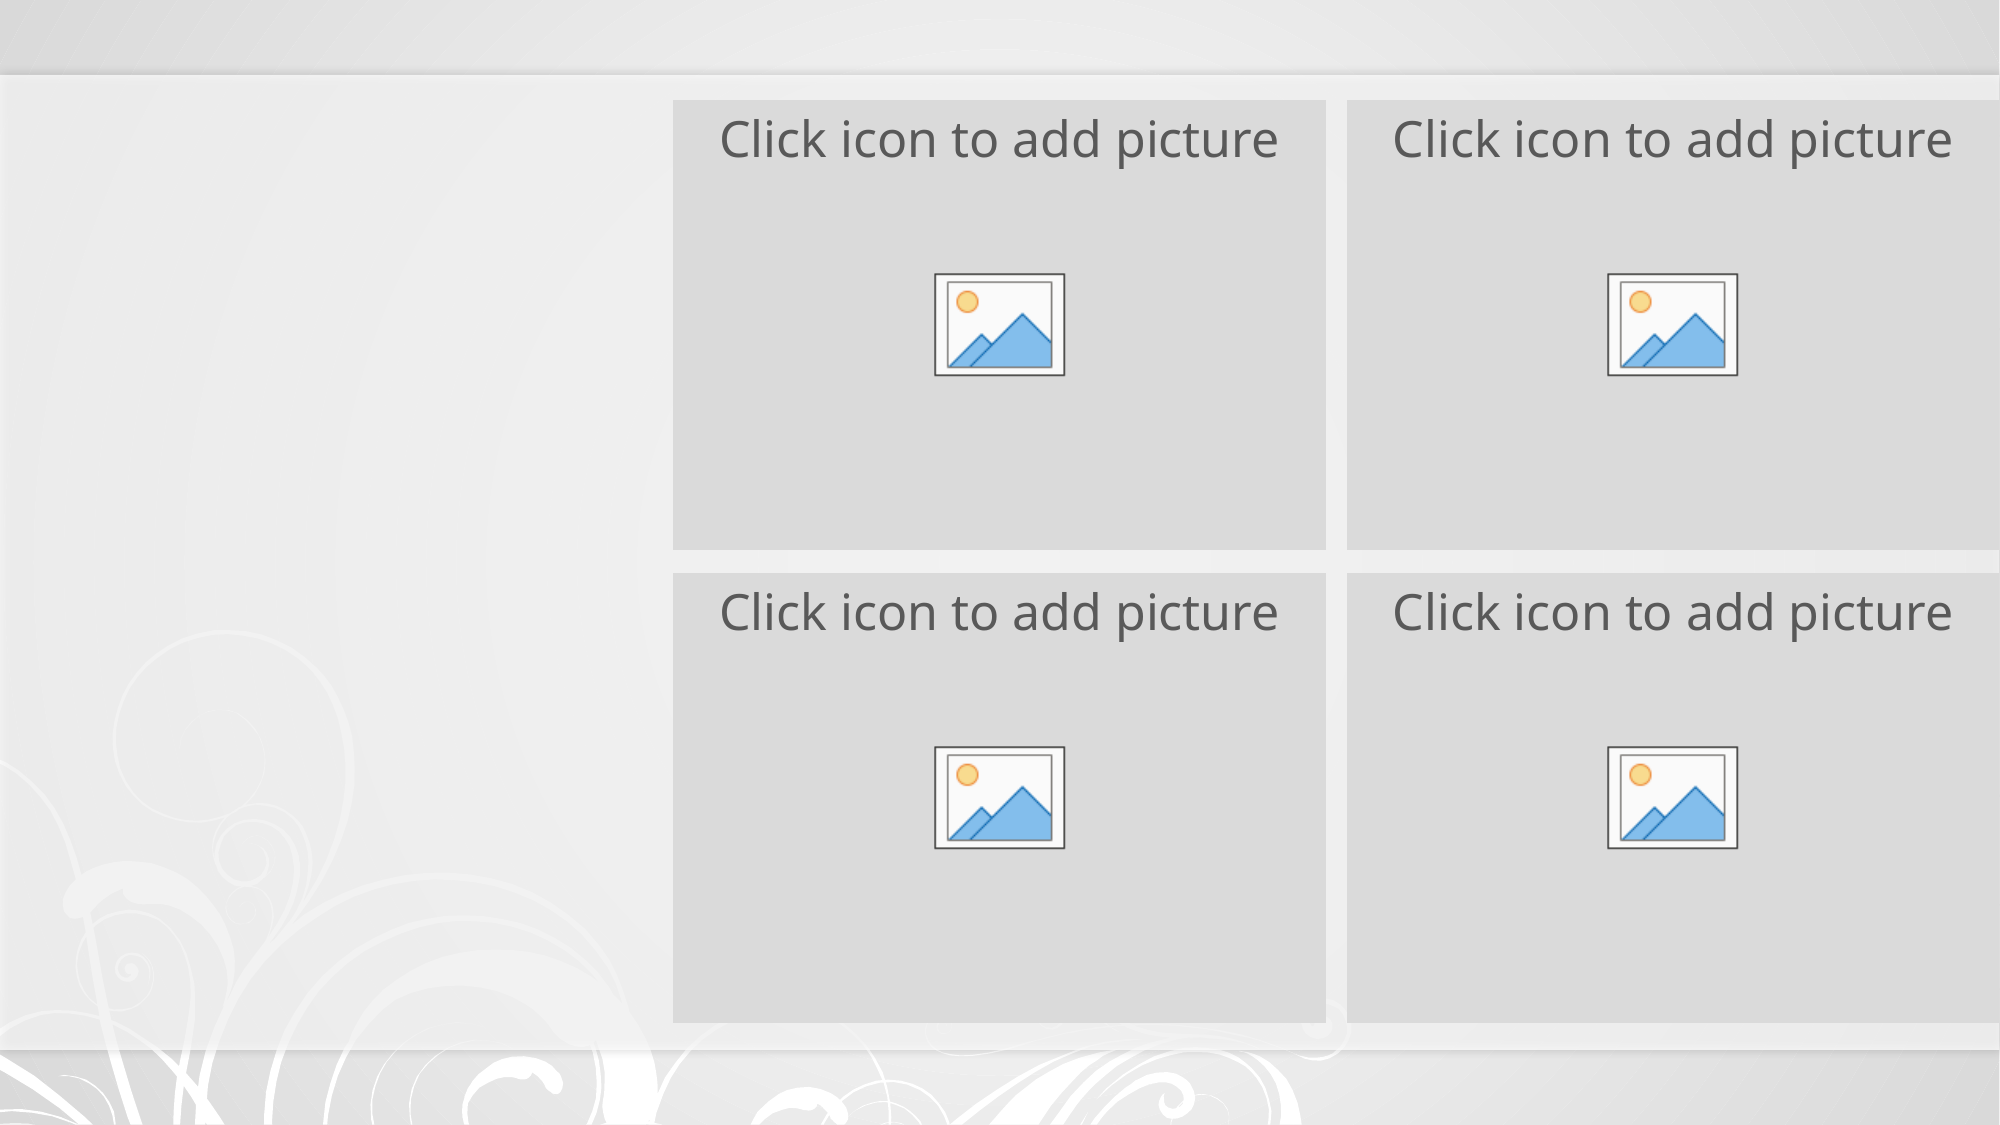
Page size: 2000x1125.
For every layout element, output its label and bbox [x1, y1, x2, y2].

picture [1346, 573, 2000, 1024]
picture [673, 99, 1326, 550]
picture [1346, 99, 2000, 550]
picture [673, 573, 1326, 1024]
